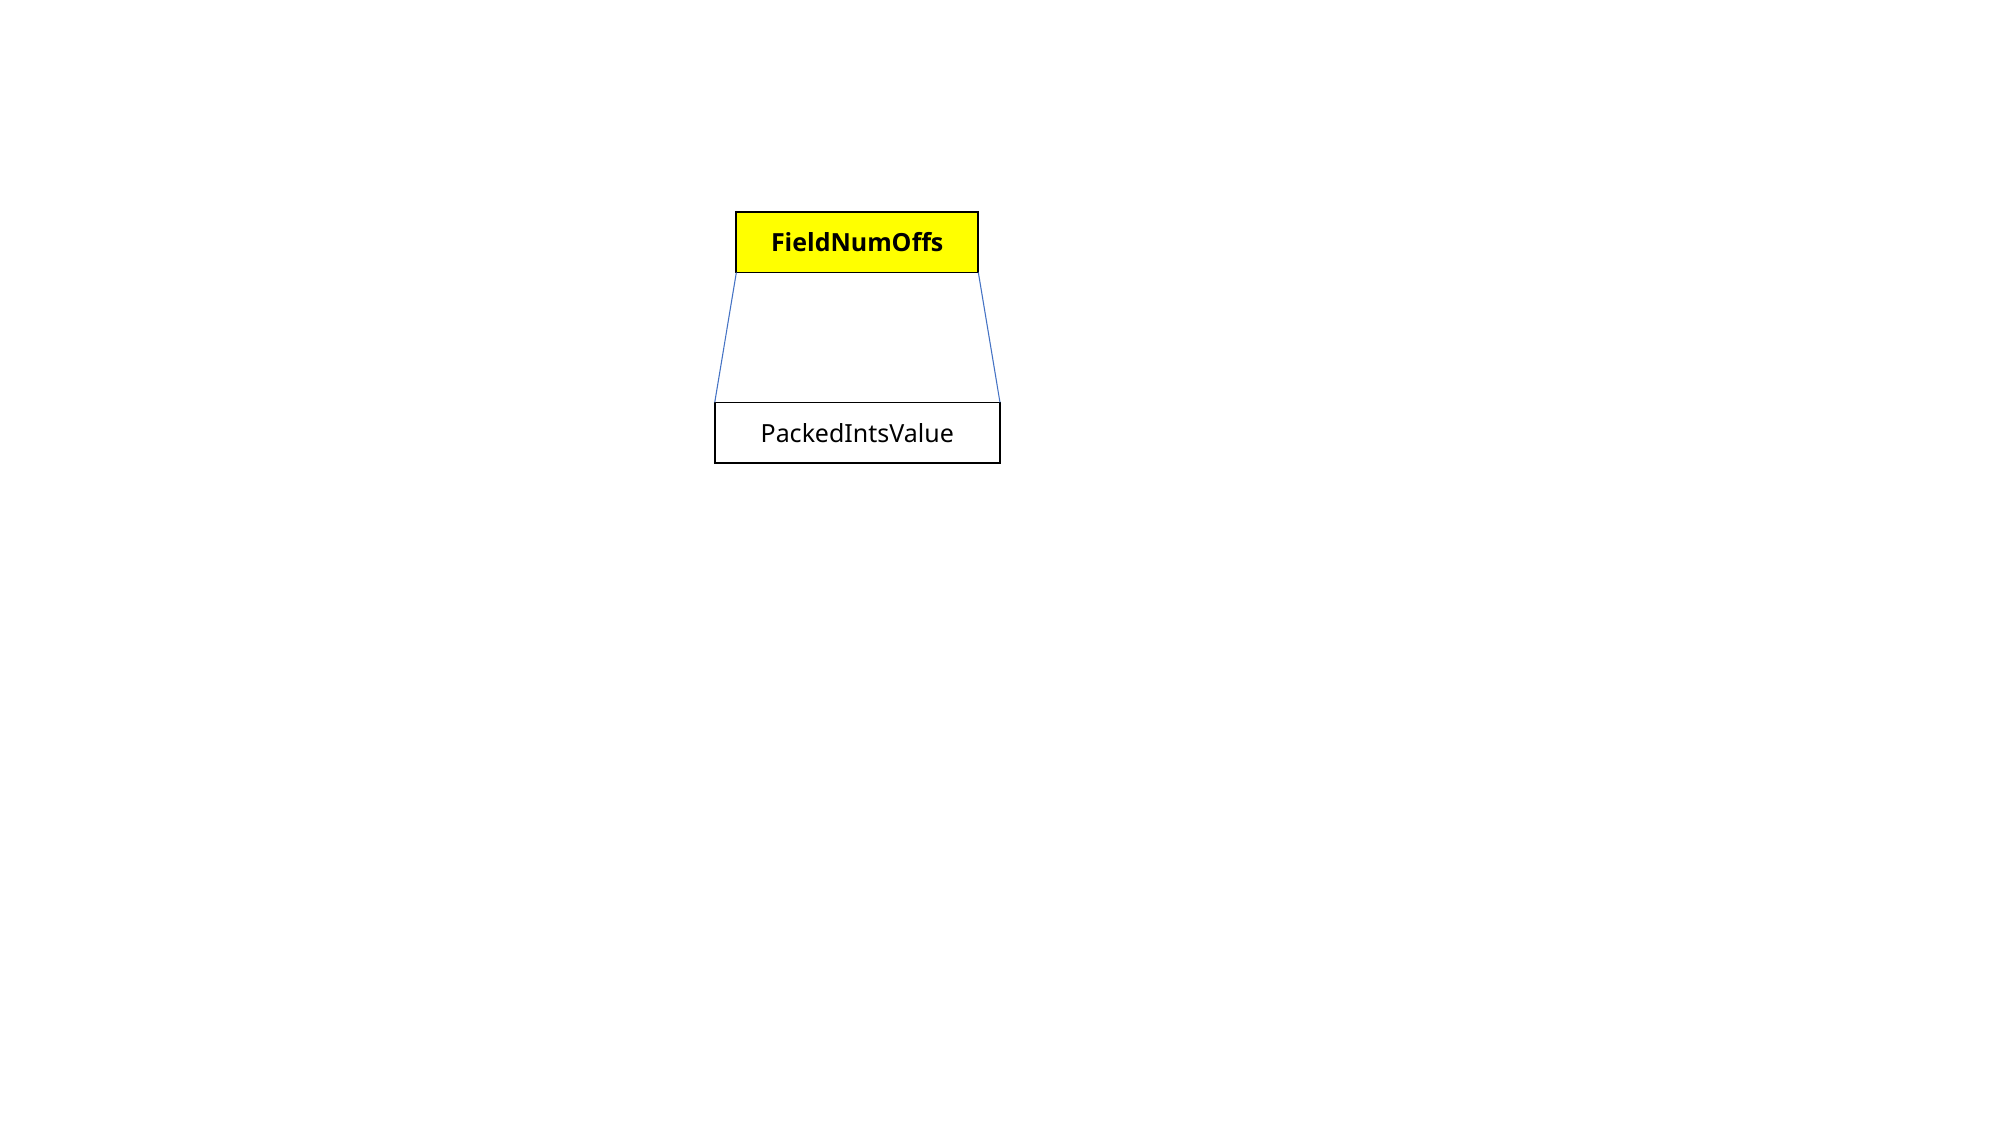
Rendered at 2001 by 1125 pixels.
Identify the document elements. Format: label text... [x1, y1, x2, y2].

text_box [714, 272, 737, 403]
table_header FieldNumOffs [737, 213, 977, 272]
table_header PackedIntsValue [716, 403, 999, 462]
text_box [978, 272, 1000, 403]
